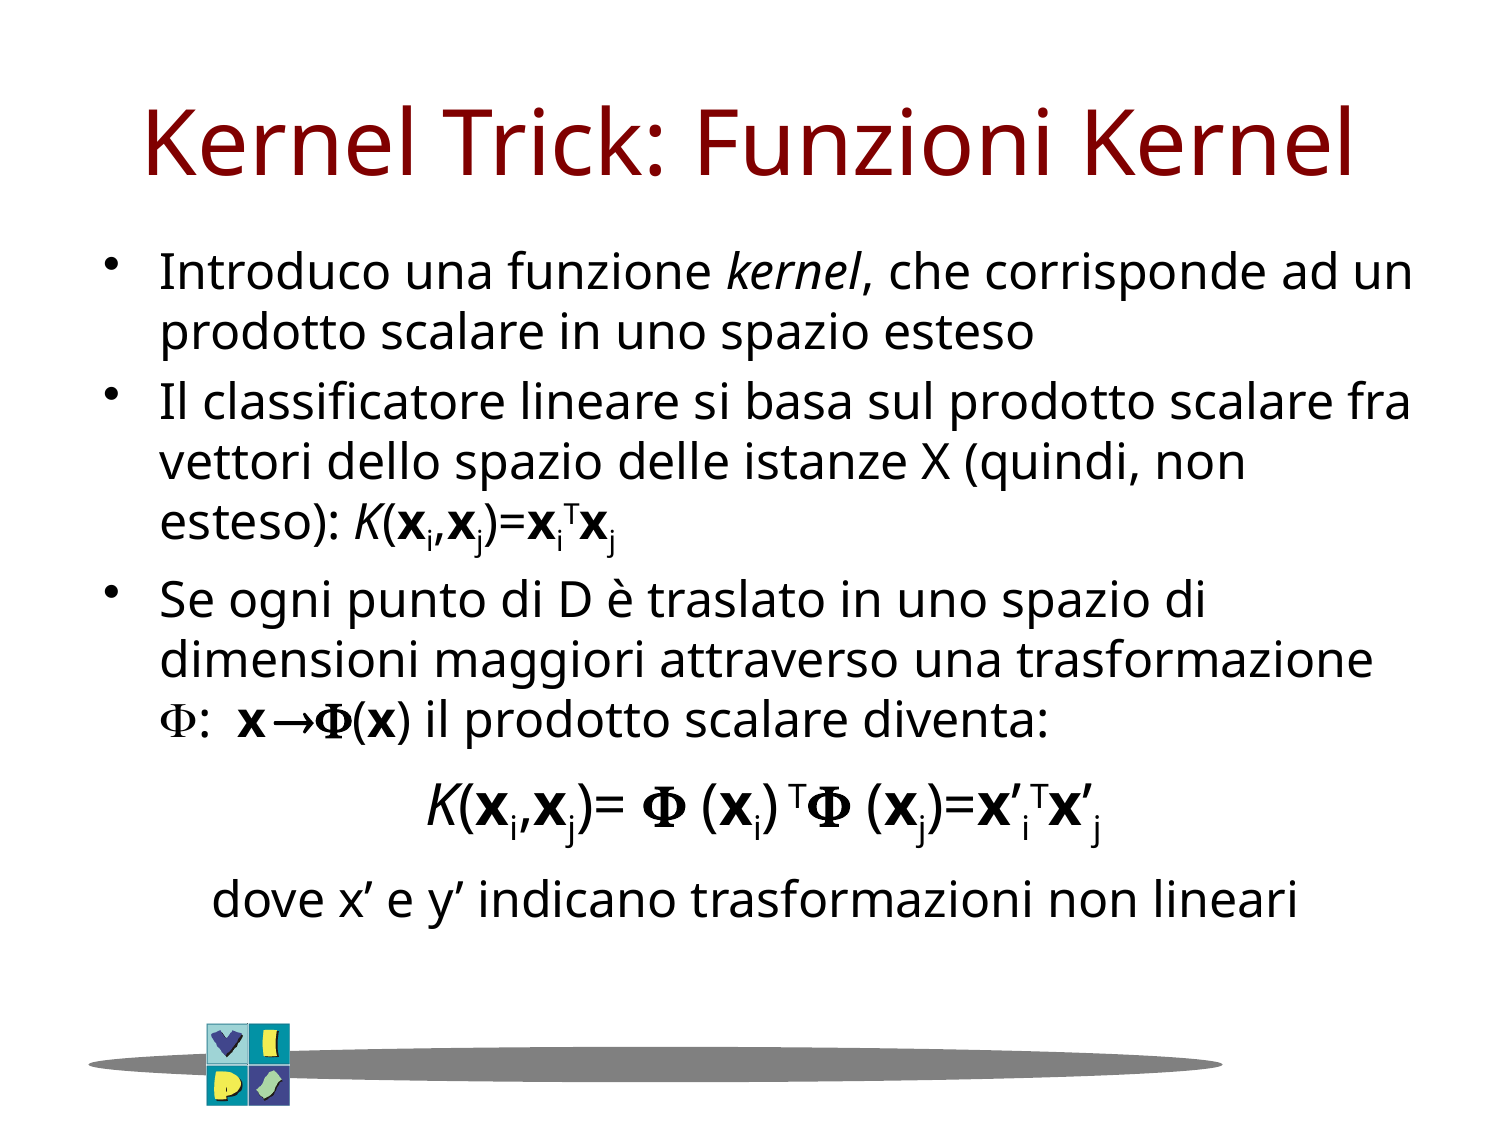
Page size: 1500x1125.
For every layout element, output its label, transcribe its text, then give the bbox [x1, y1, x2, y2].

list Introduco una funzione kernel, che corrisponde ad un prodotto scalare in uno spazio esteso Il classificatore lineare si basa sul prodotto scalare fra vettori dello spazio delle istanze X (quindi, non esteso): K(xi,xj)=xiTxj Se ogni punto di D è traslato in uno spazio di dimensioni maggiori attraverso una trasformazione : x (x) il prodotto scalare diventa: K(xi,xj)=  (xi) T (xj)=x’iTx’j dove x’ e y’ indicano trasformazioni non lineari [88, 231, 1439, 975]
title Kernel Trick: Funzioni Kernel [75, 45, 1425, 233]
picture [206, 1023, 290, 1106]
